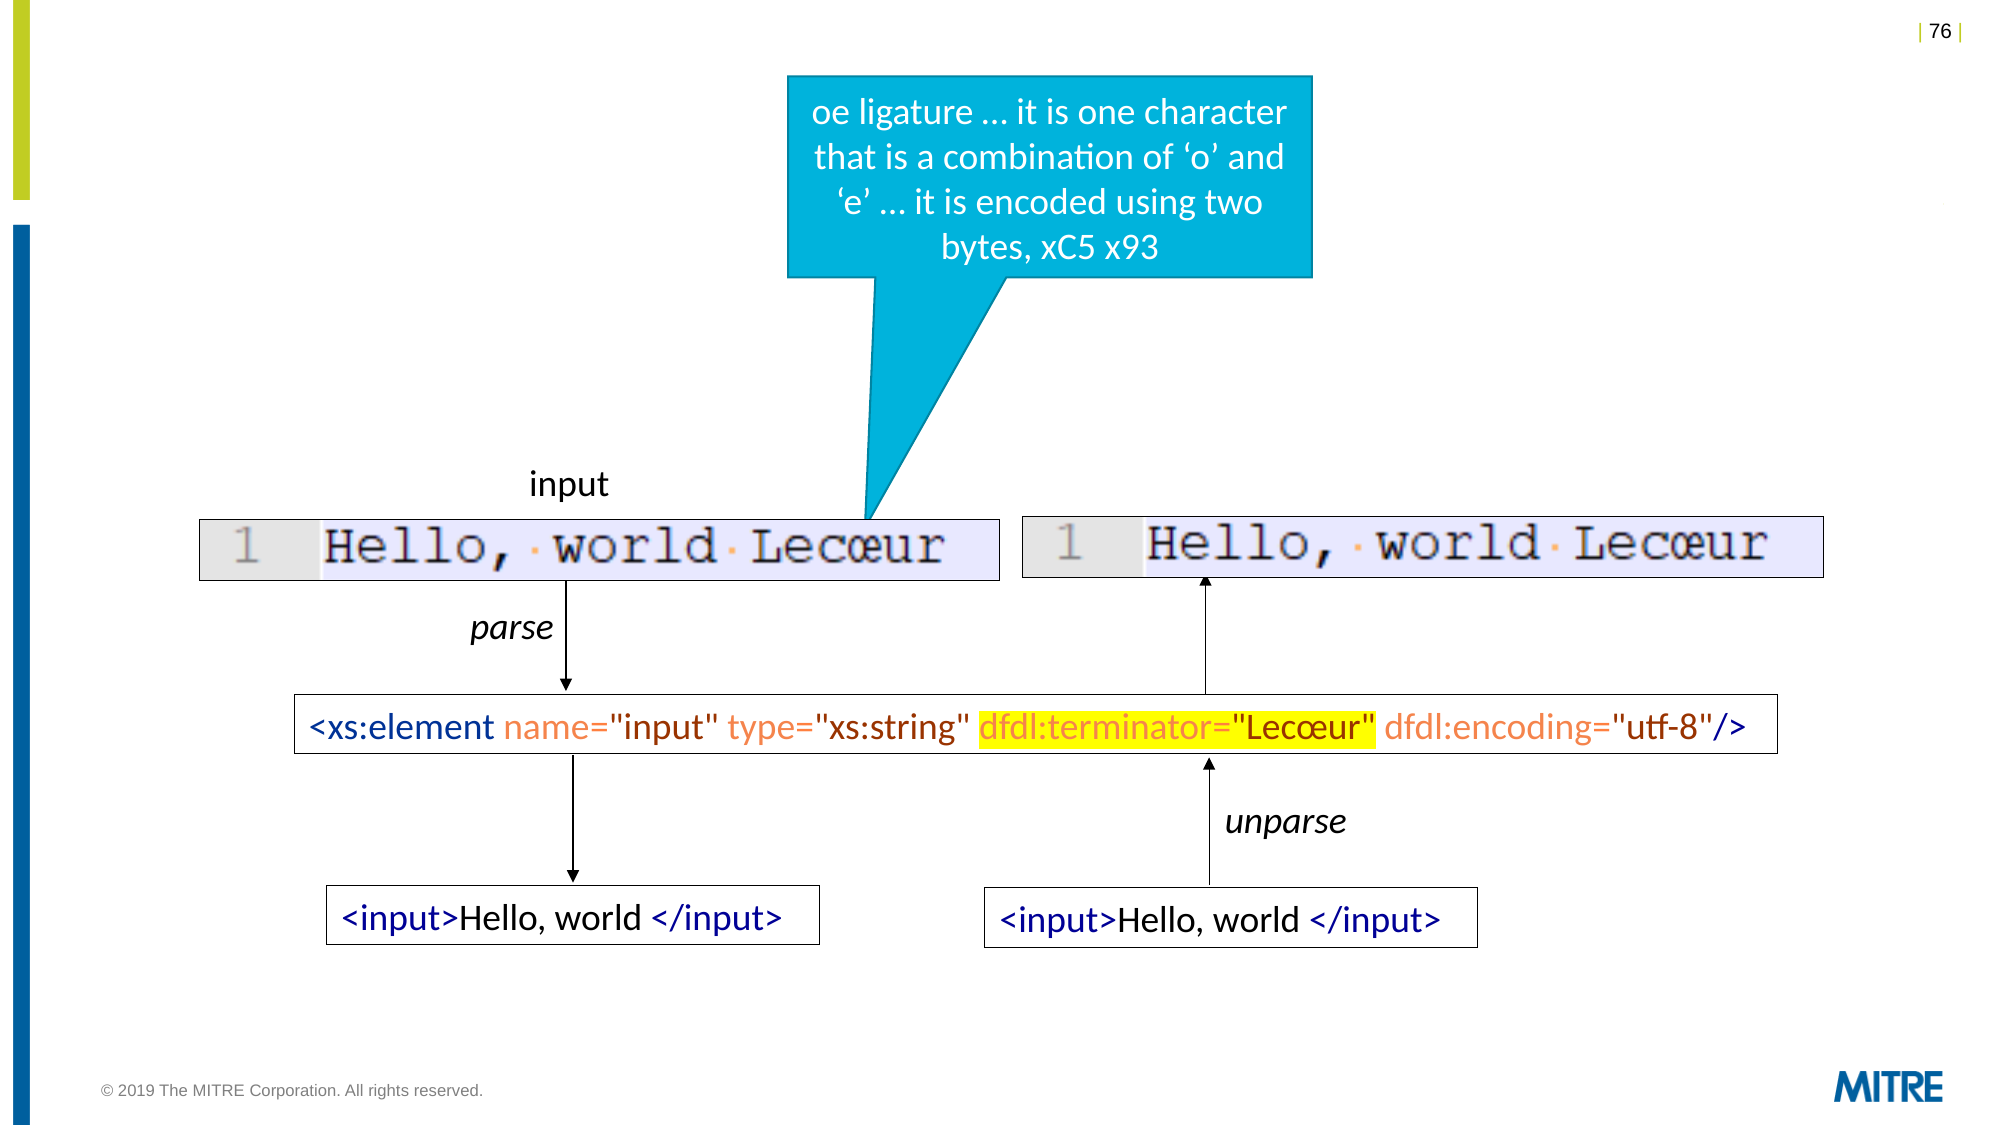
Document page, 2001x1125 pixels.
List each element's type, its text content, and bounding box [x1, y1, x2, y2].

text_box <xs:element name="input" type="xs:string" dfdl:terminator="Lecœur" dfdl:encoding="utf-8"/> [294, 694, 1778, 754]
text_box parse [455, 595, 565, 655]
picture [1834, 1068, 1945, 1109]
footer © 2019 The MITRE Corporation. All rights reserved. [101, 1069, 1338, 1110]
text_box <input>Hello, world </input> [984, 887, 1478, 948]
picture [1022, 516, 1824, 578]
picture [199, 519, 1000, 581]
text_box input [514, 451, 625, 512]
text_box oe ligature … it is one character that is a combination of ‘o’ and ‘e’ … it is encoded using two bytes, xC5 x93 [787, 75, 1313, 519]
text_box unparse [1210, 788, 1362, 849]
text_box <input>Hello, world </input> [326, 885, 820, 945]
